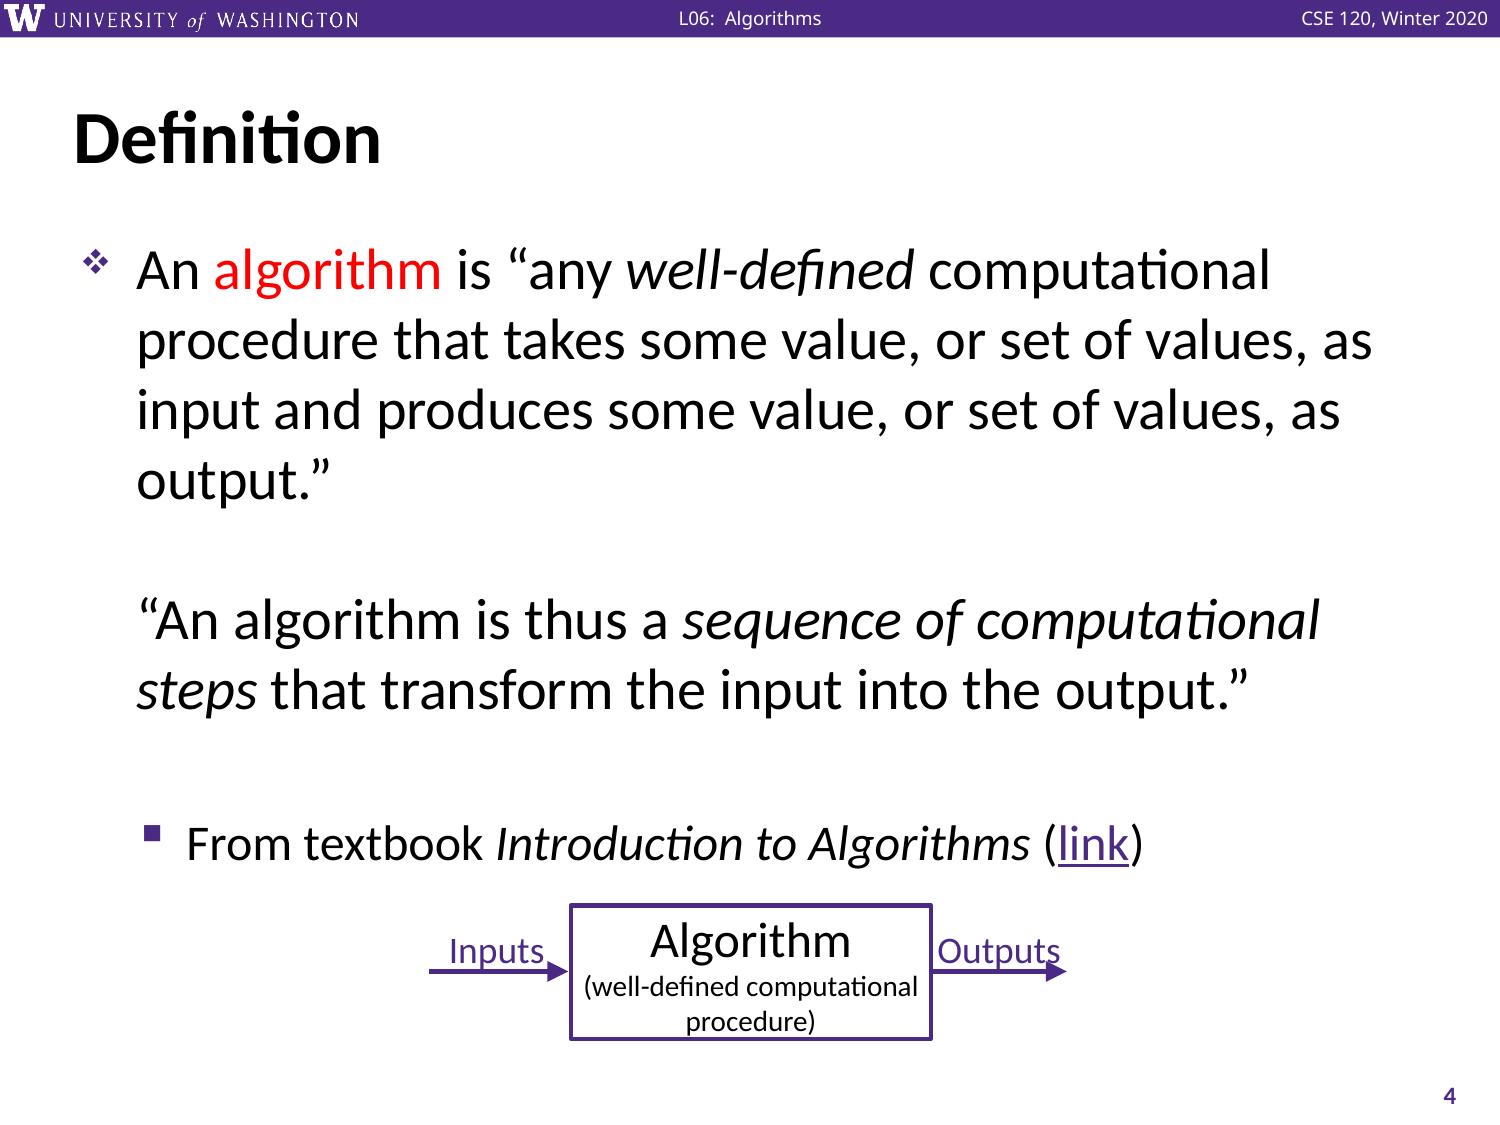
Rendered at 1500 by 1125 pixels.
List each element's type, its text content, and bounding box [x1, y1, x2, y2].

slide_number 4 [1400, 1065, 1500, 1125]
picture [4, 4, 358, 32]
title Definition [58, 71, 1438, 197]
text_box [429, 905, 1067, 1040]
list An algorithm is “any well-defined computational procedure that takes some value, or set of values, as input and produces some value, or set of values, as output.” “An algorithm is thus a sequence of computational steps that transform the input into the output.” From textbook Introduction to Algorithms (link) [64, 223, 1438, 1040]
